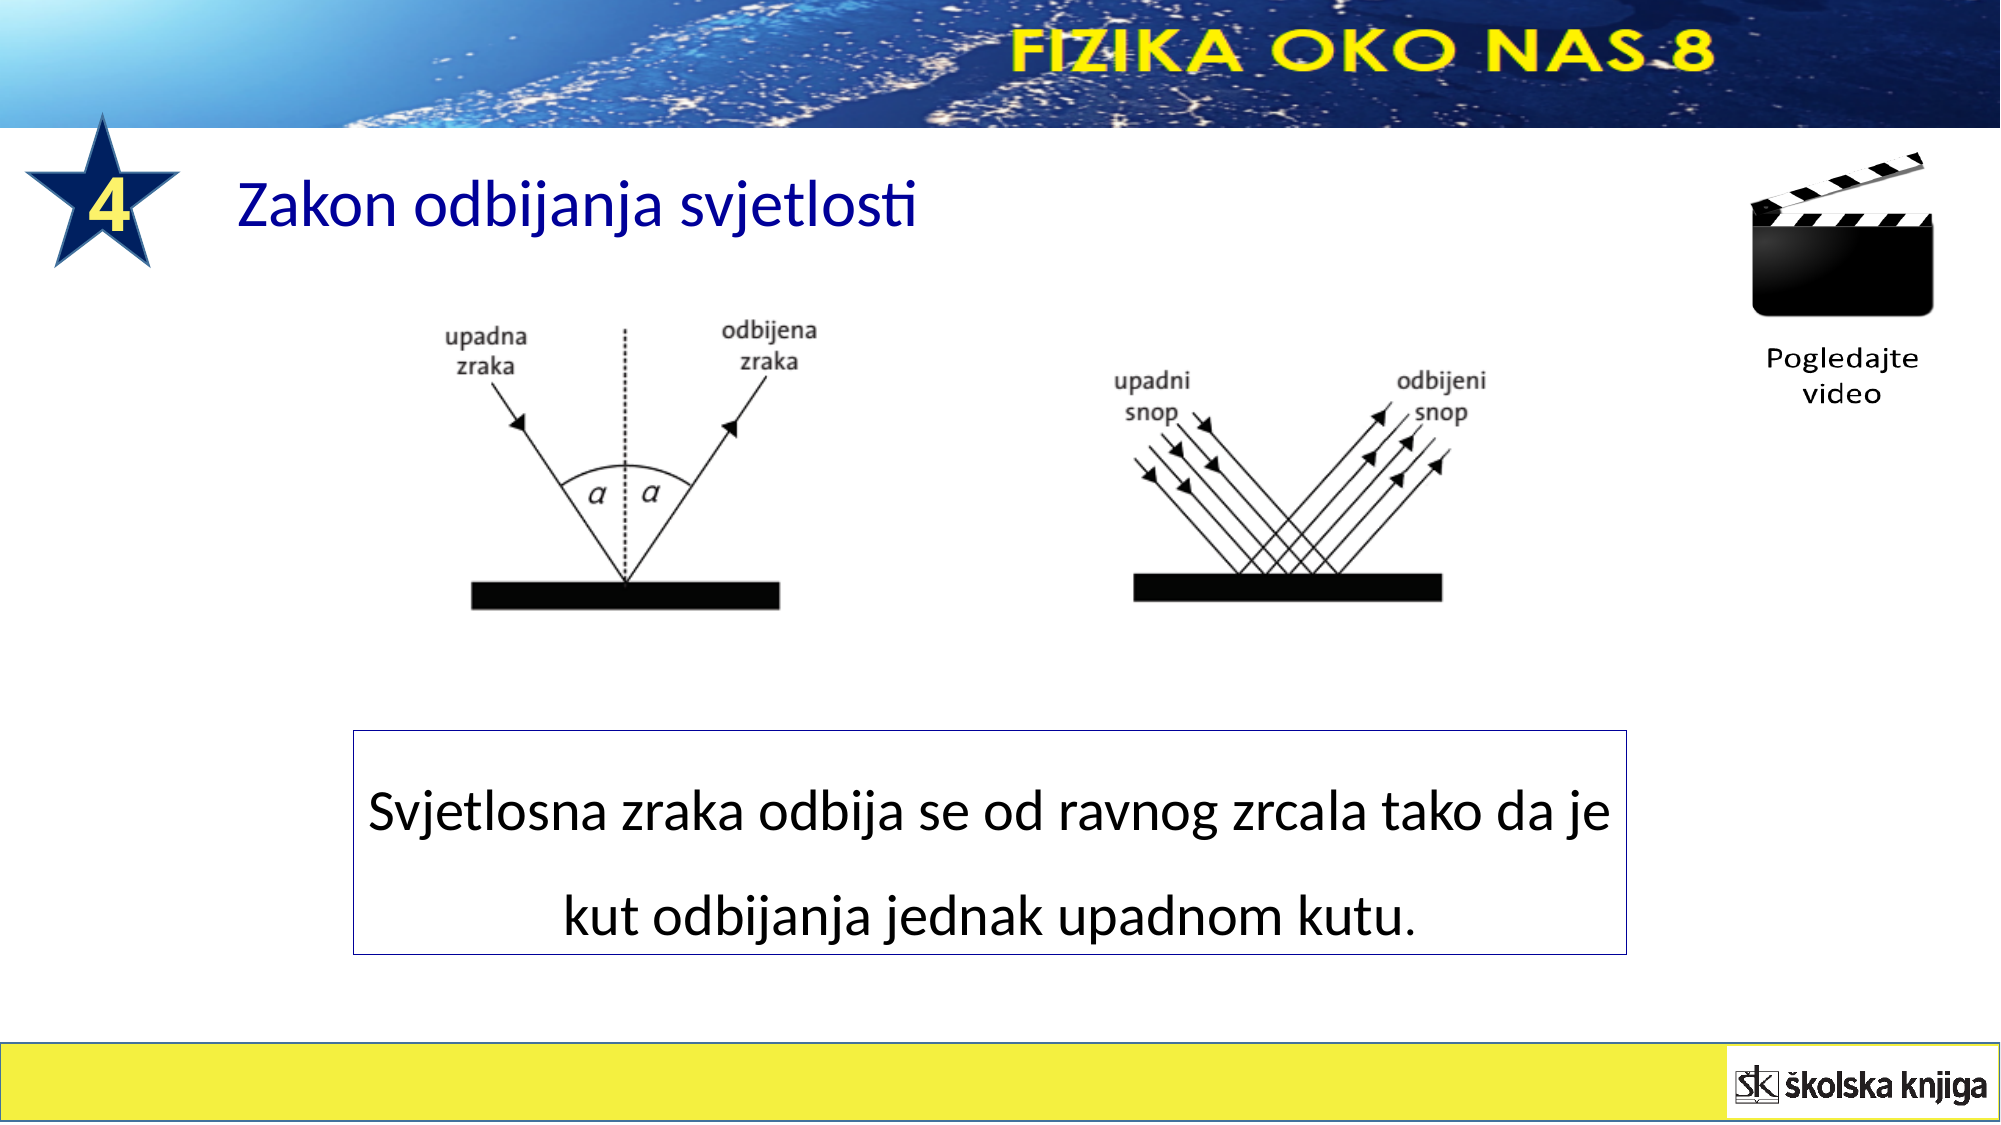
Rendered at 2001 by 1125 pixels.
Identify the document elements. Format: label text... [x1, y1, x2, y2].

picture [426, 265, 842, 657]
picture [1736, 329, 1948, 429]
picture [1727, 1046, 1998, 1118]
text_box Zakon odbijanja svjetlosti [222, 152, 935, 248]
text_box 4 [24, 111, 181, 269]
picture [1093, 317, 1497, 643]
picture [1749, 152, 1935, 318]
picture [0, 0, 2000, 128]
text_box Svjetlosna zraka odbija se od ravnog zrcala tako da je kut odbijanja jednak upadnom kutu. [353, 730, 1627, 955]
